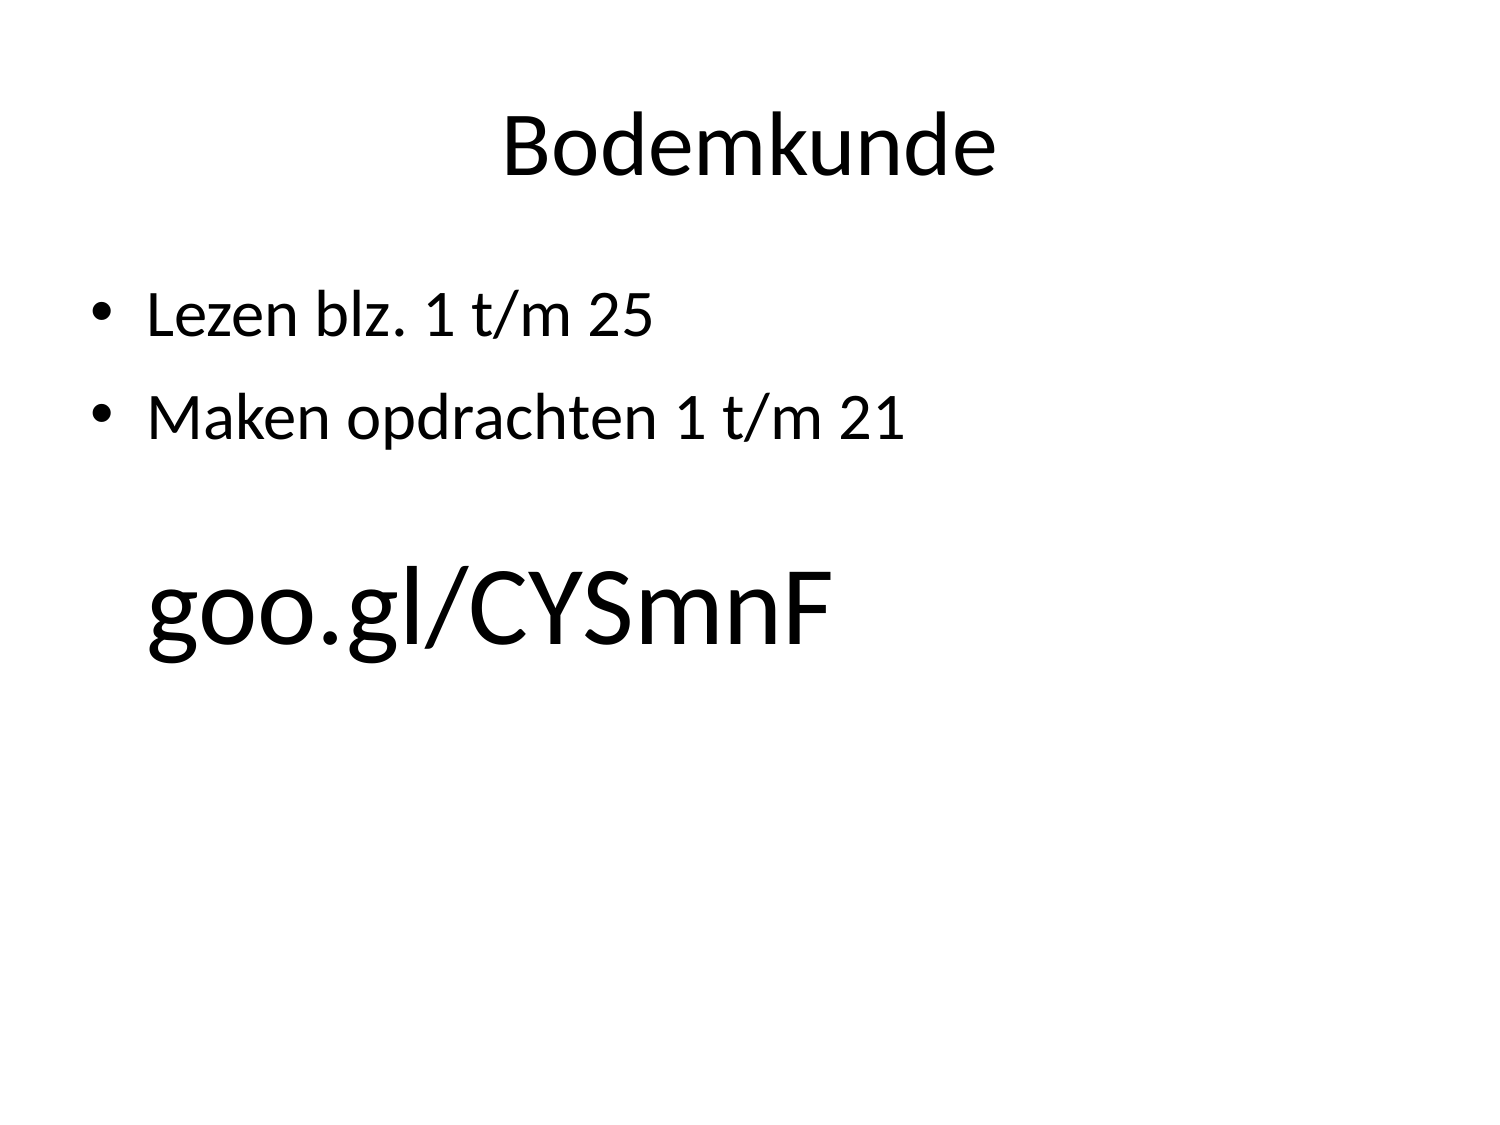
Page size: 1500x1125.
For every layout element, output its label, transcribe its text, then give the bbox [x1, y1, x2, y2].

list Lezen blz. 1 t/m 25 Maken opdrachten 1 t/m 21 goo.gl/CYSmnF [75, 262, 1425, 740]
title Bodemkunde [75, 45, 1425, 233]
